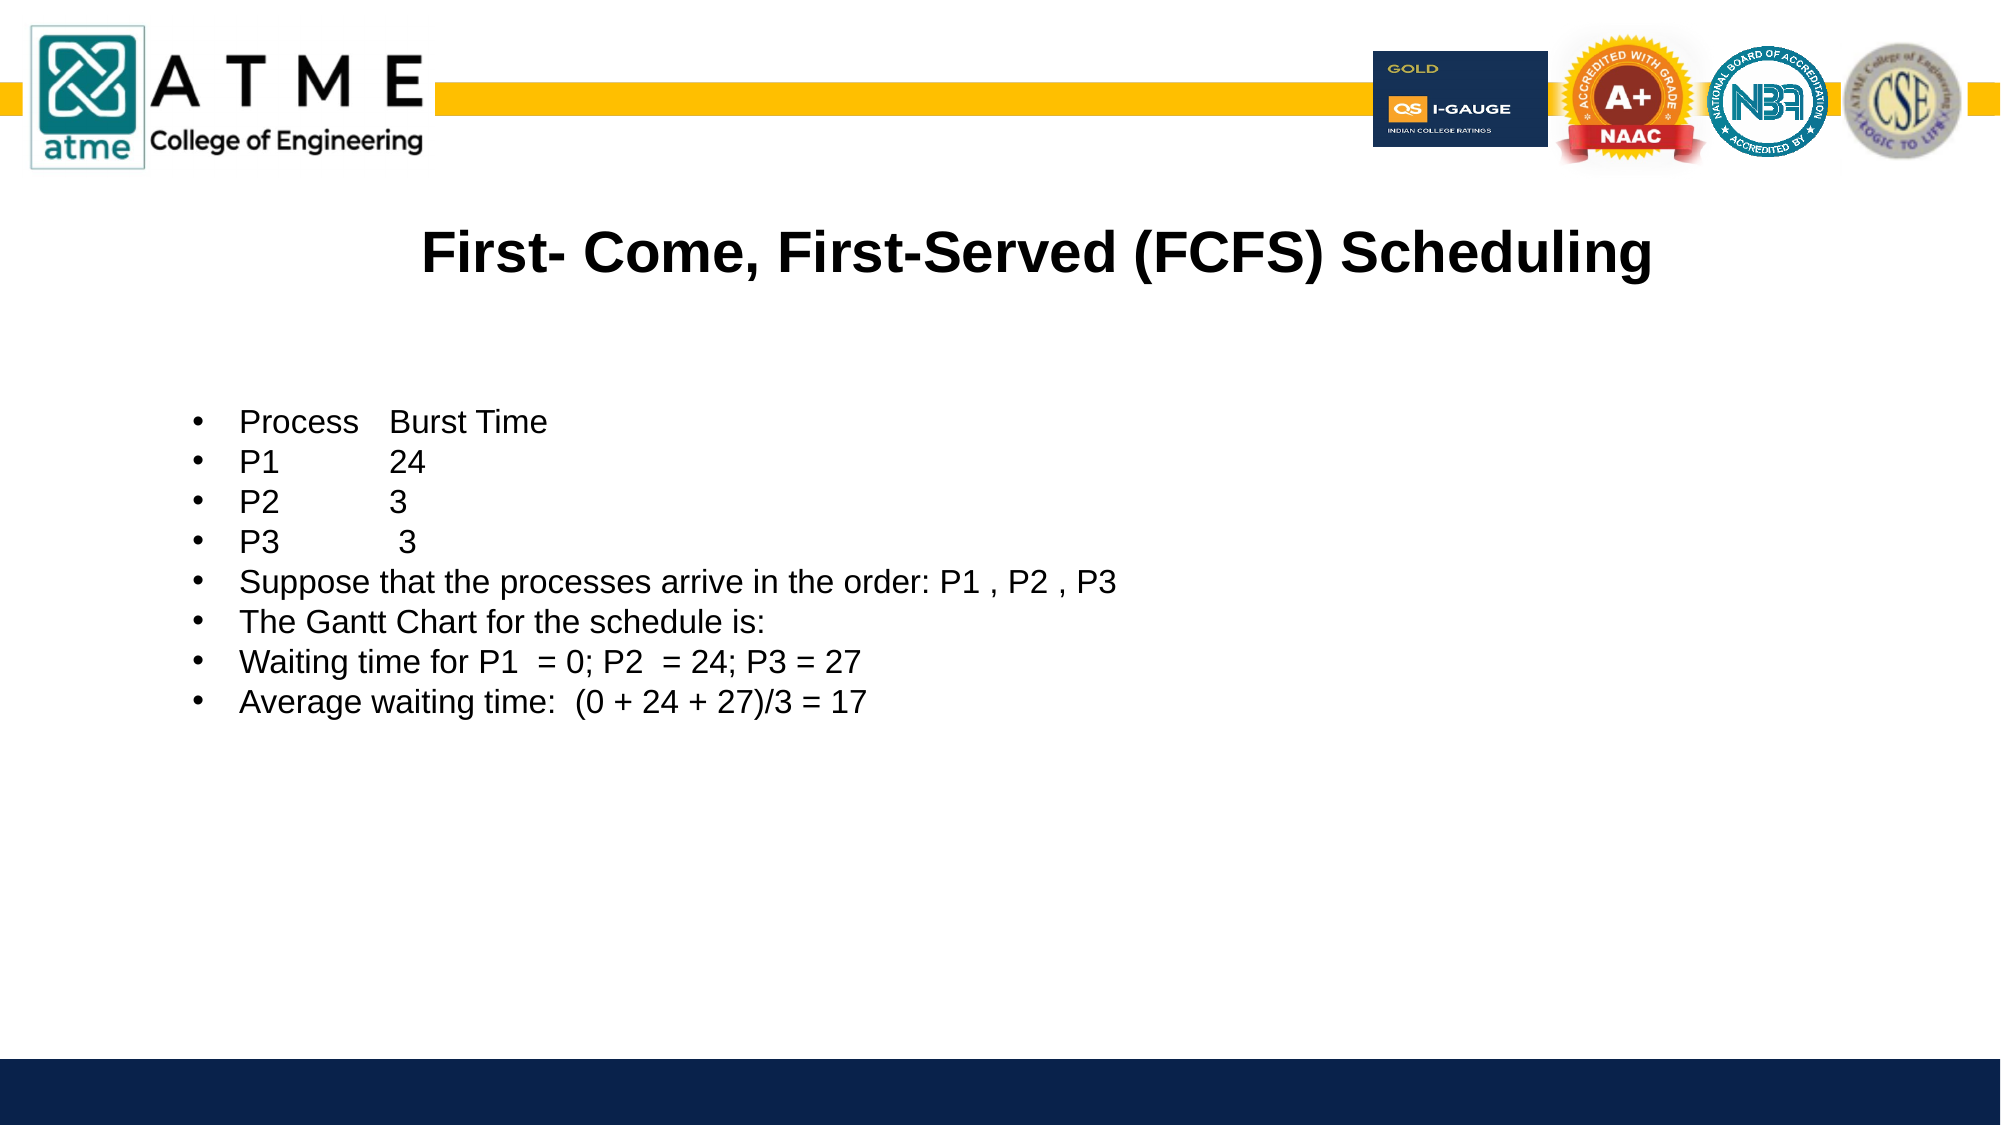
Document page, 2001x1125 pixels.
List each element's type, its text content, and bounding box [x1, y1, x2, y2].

picture [0, 1059, 2001, 1125]
text_box Process Burst Time P1 24 P2 3 P3 3 Suppose that the processes arrive in the order: P1 , P2 , P3 The Gantt Chart for the schedule is: Waiting time for P1 = 0; P2 = 24; P3 = 27 Average waiting time: (0 + 24 + 27)/3 = 17 [177, 393, 1134, 728]
picture [1373, 20, 1828, 180]
picture [22, 15, 435, 178]
text_box First- Come, First-Served (FCFS) Scheduling [406, 206, 1671, 292]
picture [1840, 26, 1968, 176]
